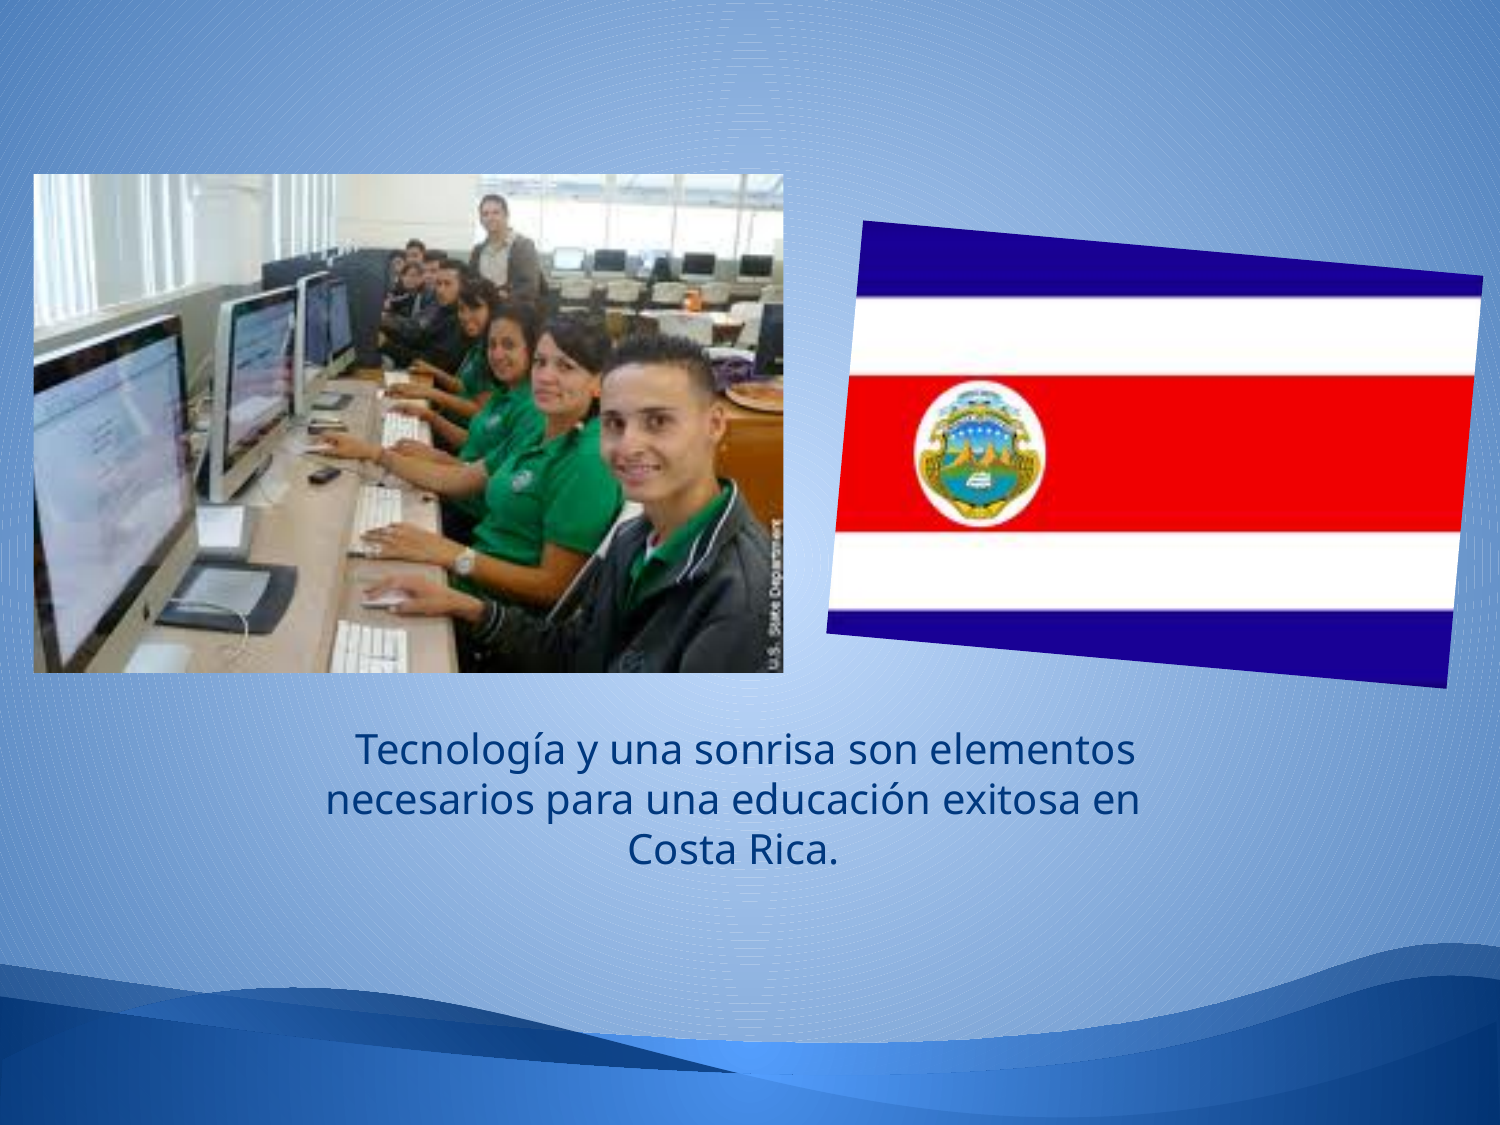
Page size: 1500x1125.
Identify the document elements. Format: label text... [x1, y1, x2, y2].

text_box [33, 174, 784, 673]
list Tecnología y una sonrisa son elementos necesarios para una educación exitosa en Costa Rica. [283, 701, 1184, 895]
text_box [826, 220, 1484, 689]
